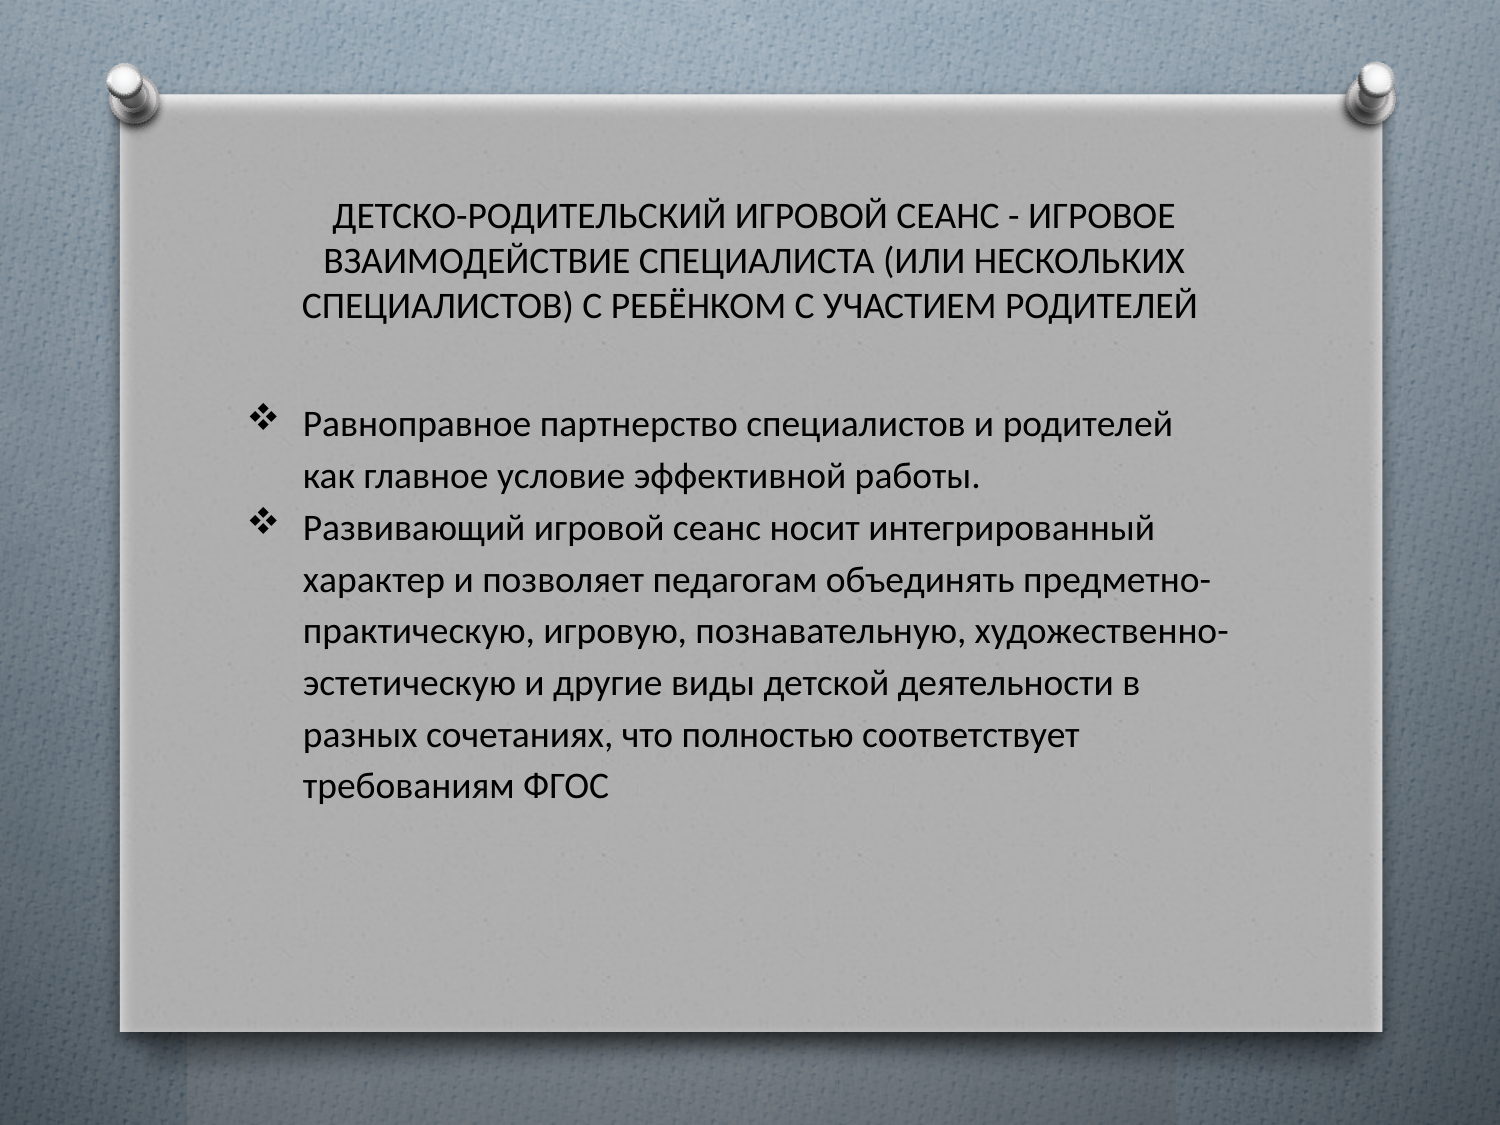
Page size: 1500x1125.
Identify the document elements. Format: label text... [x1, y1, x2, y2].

title ДЕТСКО-РОДИТЕЛЬСКИЙ ИГРОВОЙ СЕАНС - ИГРОВОЕ ВЗАИМОДЕЙСТВИЕ СПЕЦИАЛИСТА (ИЛИ НЕСКОЛЬКИХ СПЕЦИАЛИСТОВ) С РЕБЁНКОМ С УЧАСТИЕМ РОДИТЕЛЕЙ [183, 137, 1326, 381]
picture [1317, 35, 1439, 156]
picture [75, 29, 198, 153]
text_box Равноправное партнерство специалистов и родителей как главное условие эффективной работы. Развивающий игровой сеанс носит интегрированный характер и позволяет педагогам объединять предметно-практическую, игровую, познавательную, художественно-эстетическую и другие виды детской деятельности в разных сочетаниях, что полностью соответствует требованиям ФГОС [231, 385, 1248, 814]
